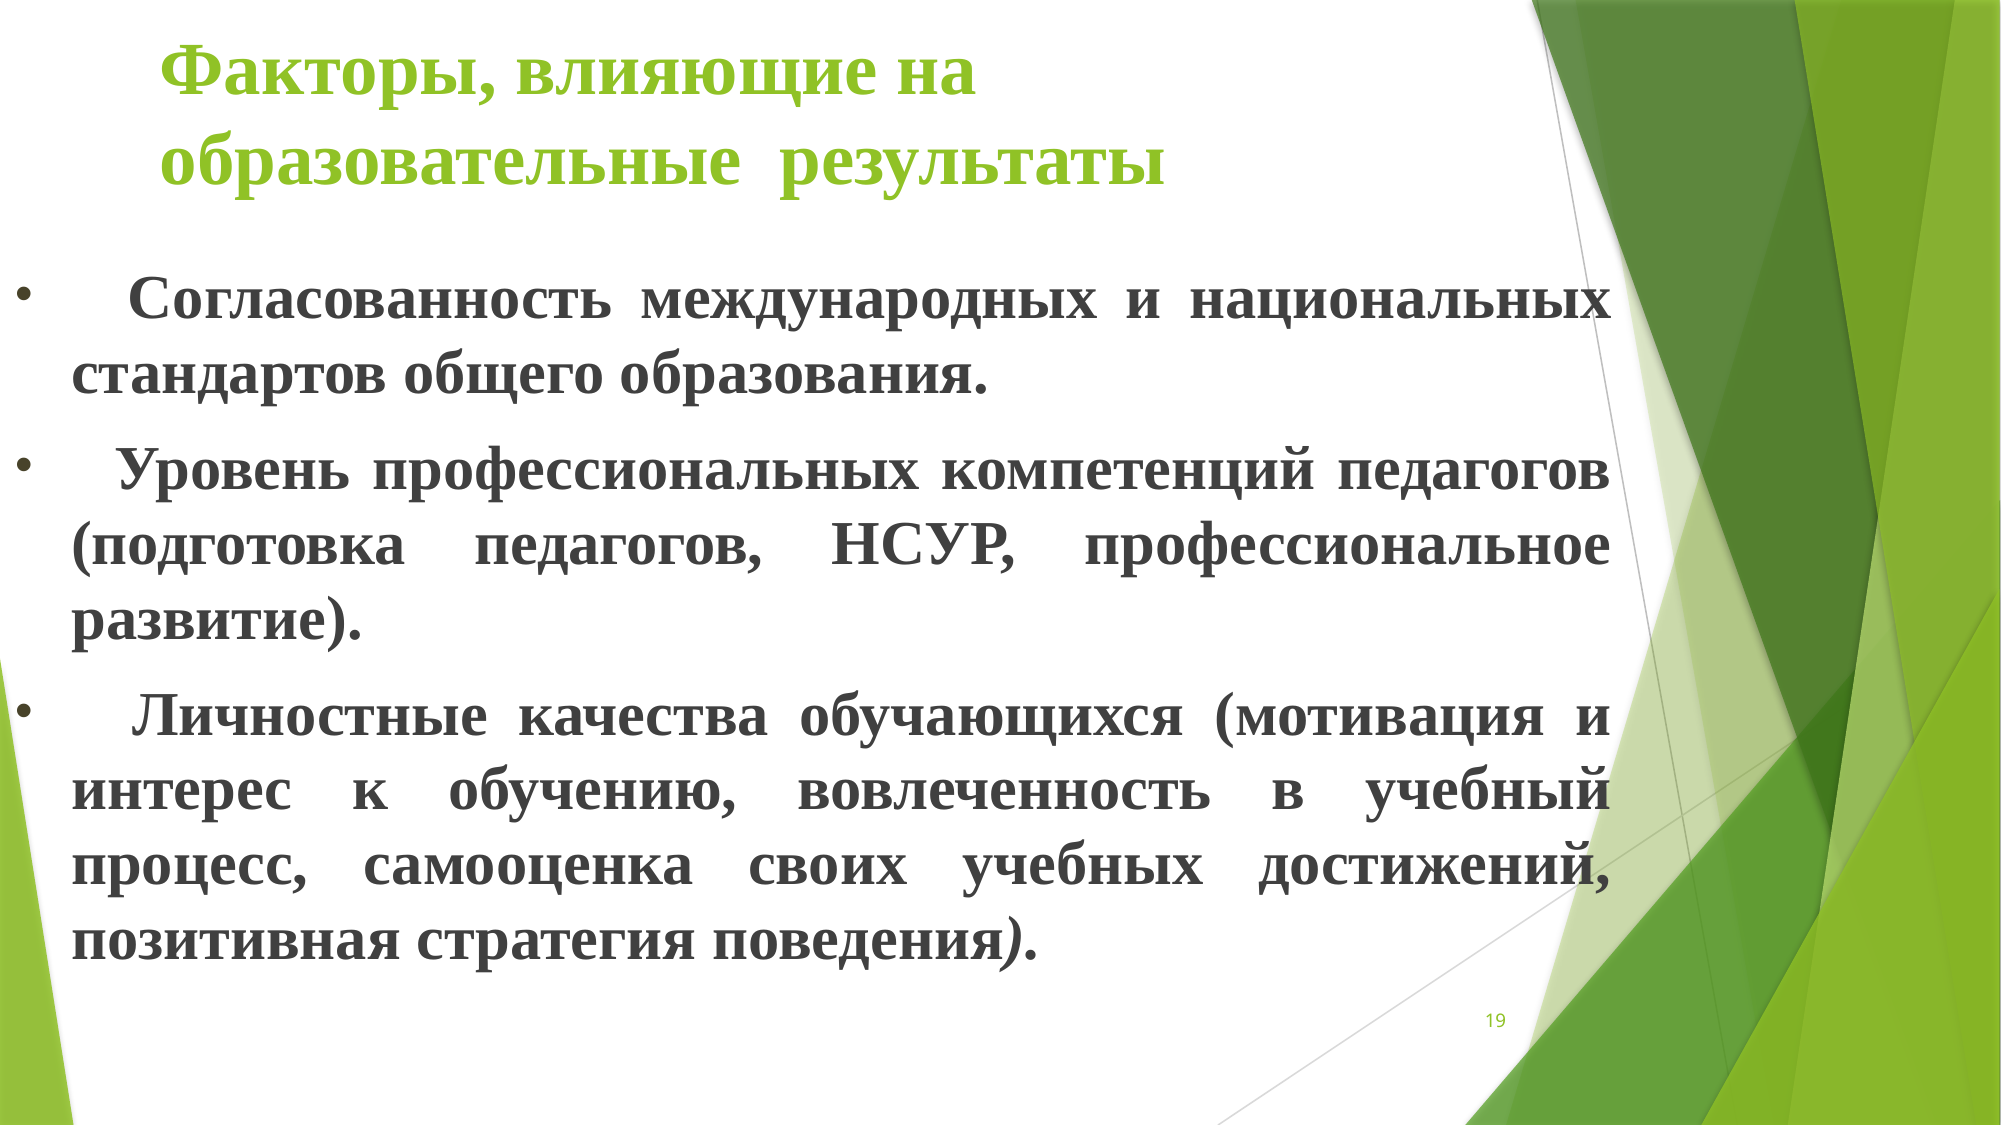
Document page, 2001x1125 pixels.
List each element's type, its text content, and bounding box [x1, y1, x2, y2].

slide_number 19 [1409, 991, 1522, 1051]
list Согласованность международных и национальных стандартов общего образования. Уровень профессиональных компетенций педагогов (подготовка педагогов, НСУР, профессиональное развитие). Личностные качества обучающихся (мотивация и интерес к обучению, вовлеченность в учебный процесс, самооценка своих учебных достижений, позитивная стратегия поведения). [0, 248, 1628, 1125]
title Факторы, влияющие на образовательные результаты [144, 12, 1509, 185]
